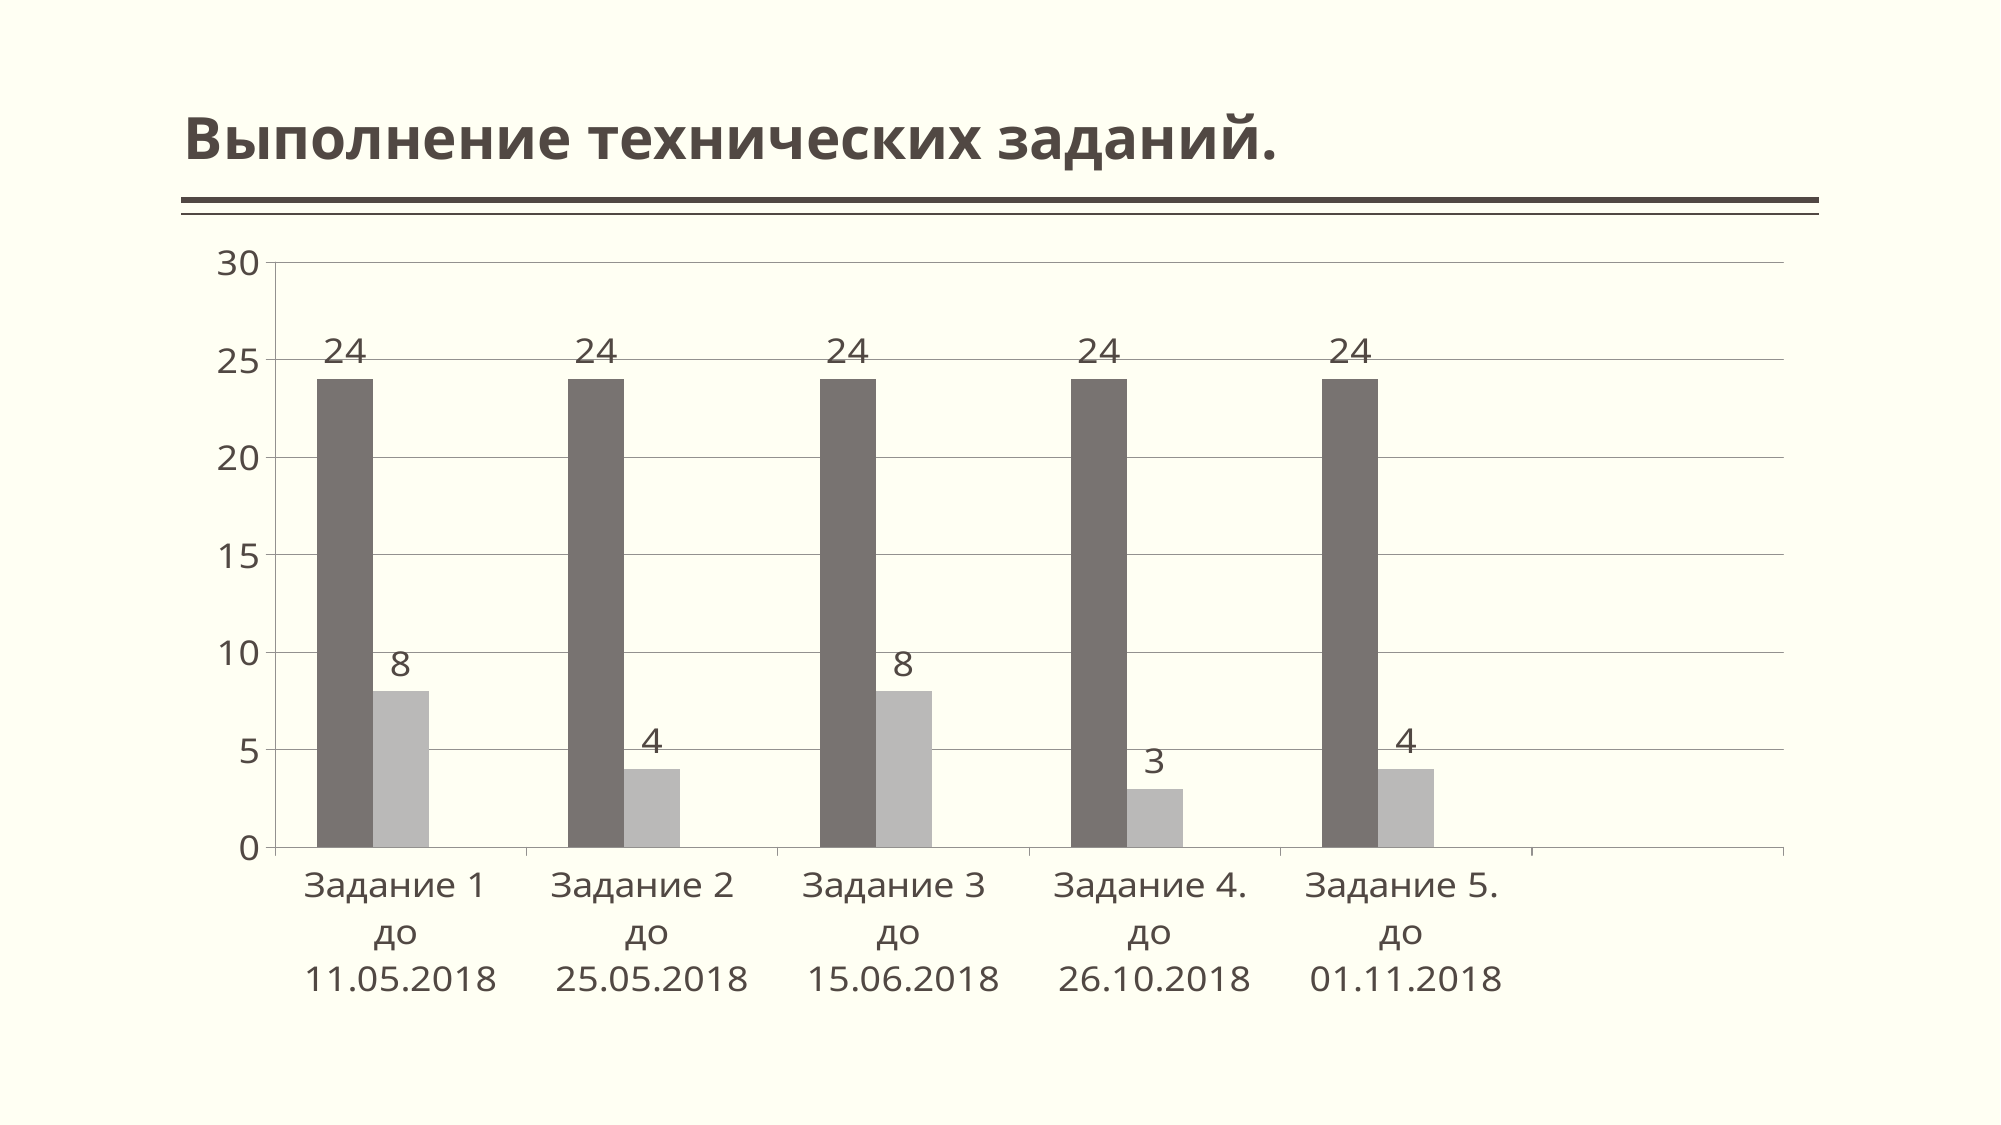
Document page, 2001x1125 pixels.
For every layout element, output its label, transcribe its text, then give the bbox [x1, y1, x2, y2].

chart [179, 228, 1816, 1002]
title Выполнение технических заданий. [183, 0, 1822, 180]
